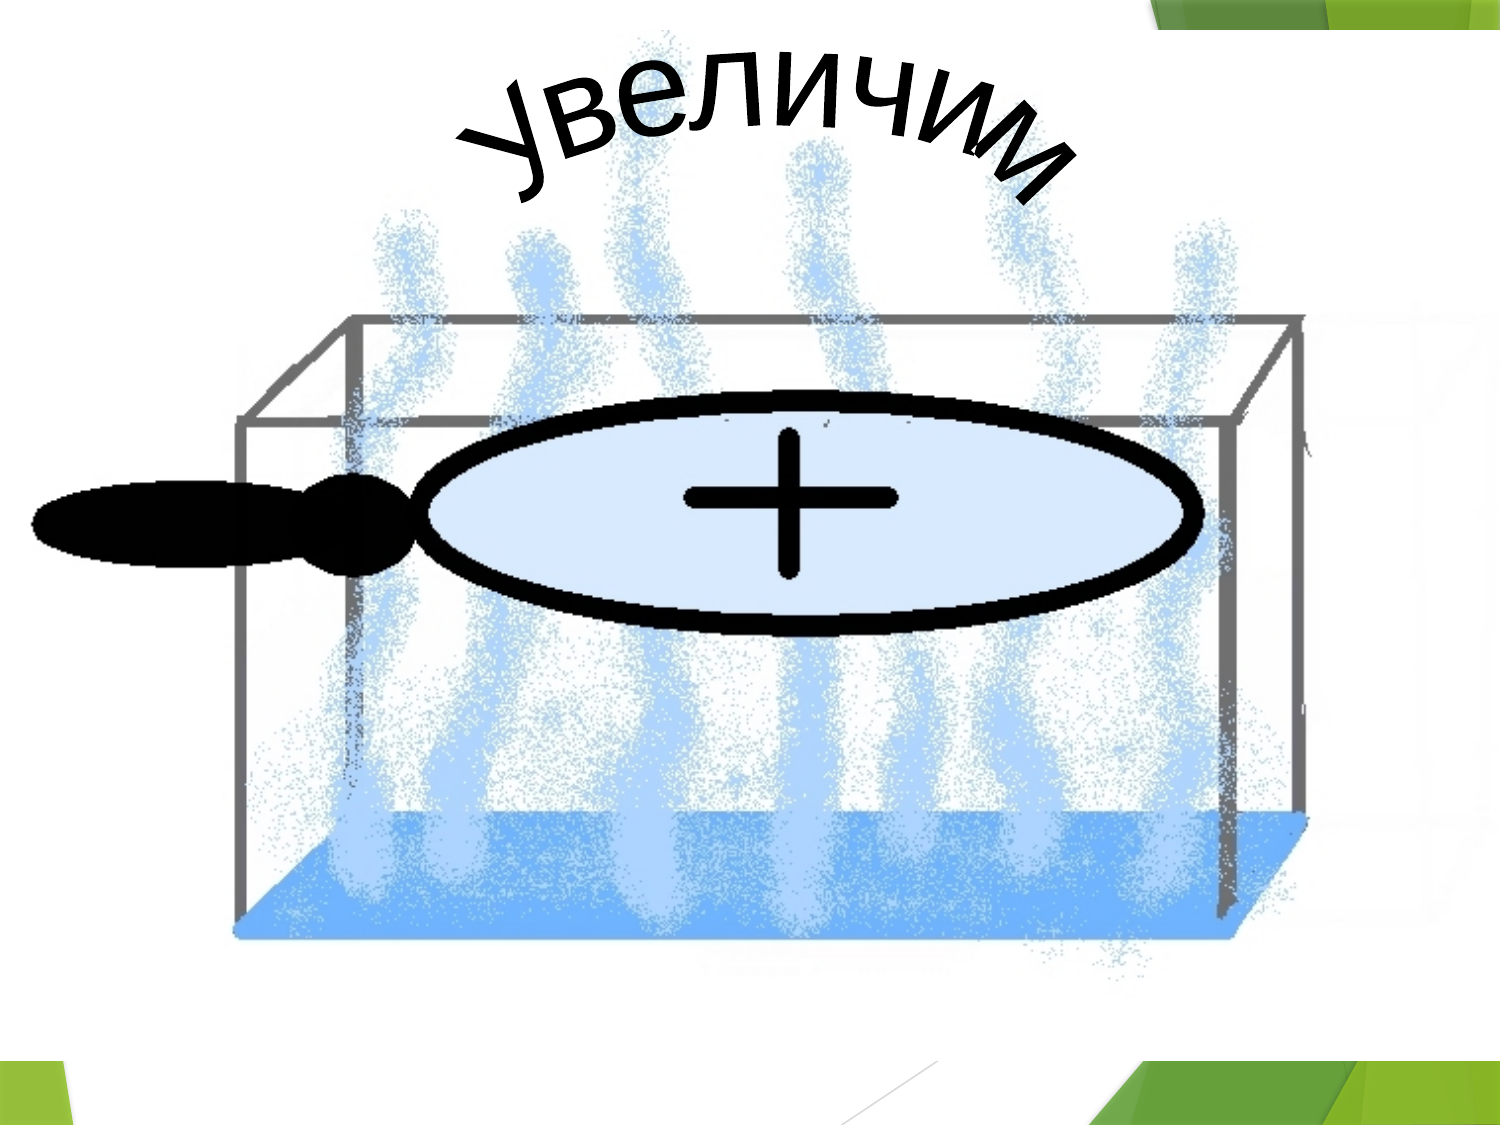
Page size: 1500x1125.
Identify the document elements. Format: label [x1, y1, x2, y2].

list [0, 30, 1500, 1062]
